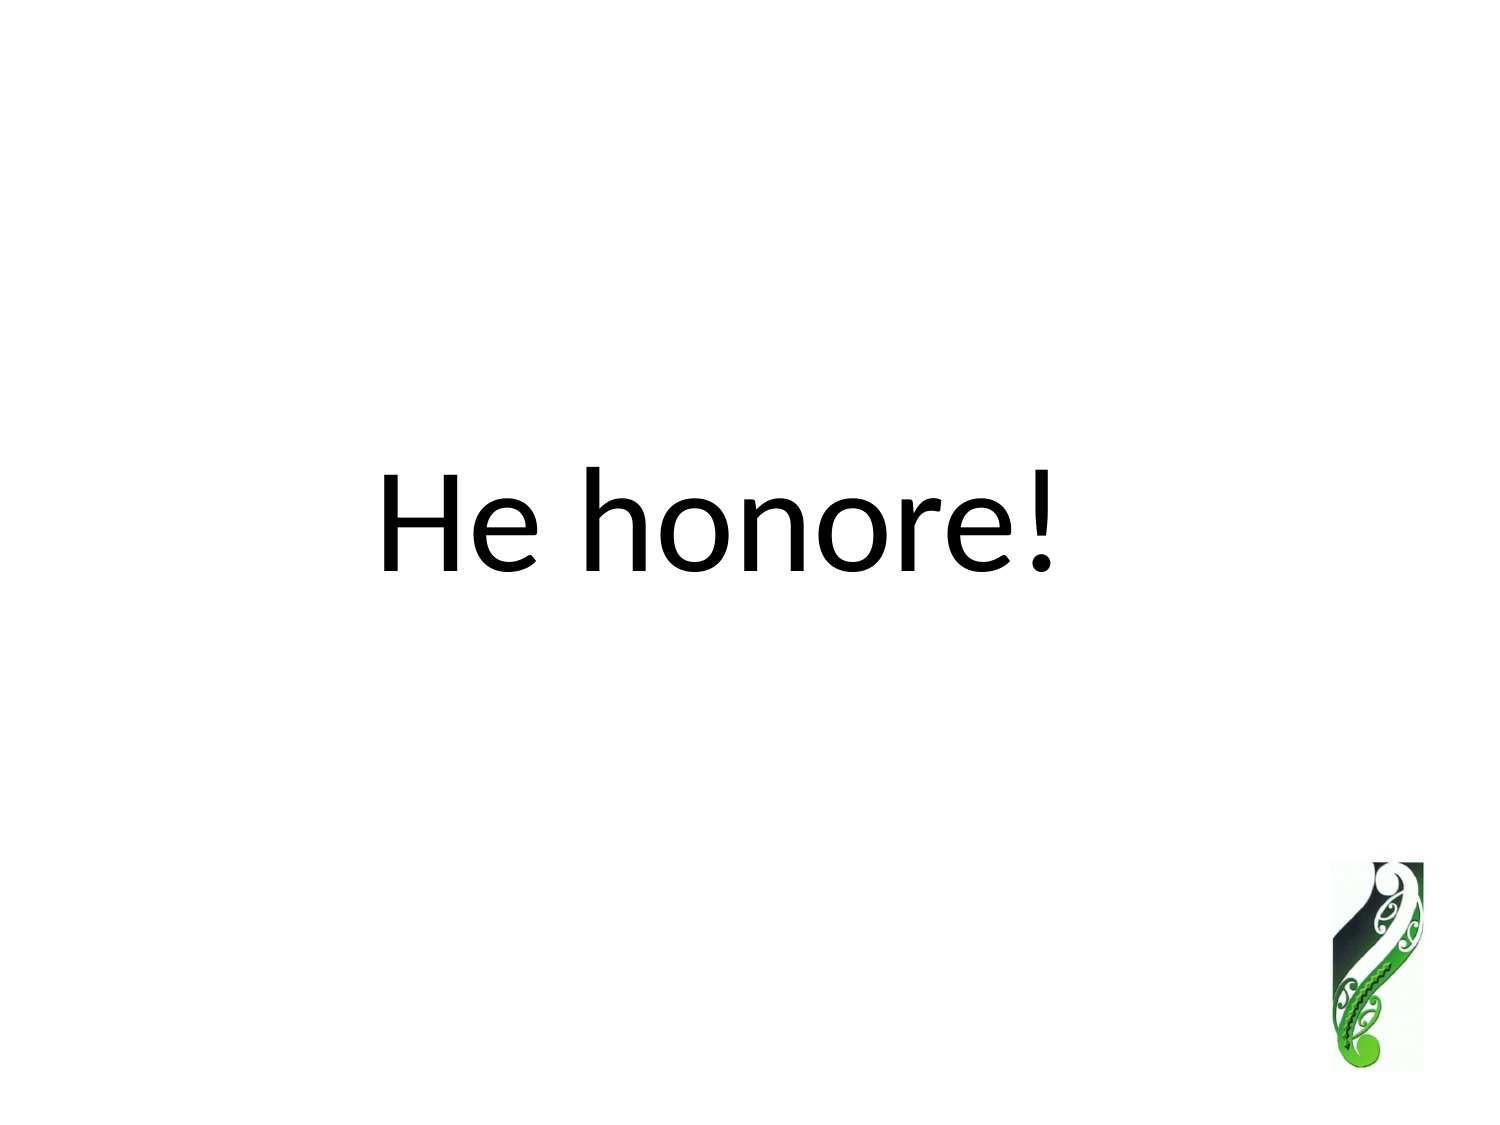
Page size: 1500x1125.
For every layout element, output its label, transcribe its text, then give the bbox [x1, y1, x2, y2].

picture [1330, 859, 1426, 1073]
text_box He honore! [360, 414, 1092, 610]
